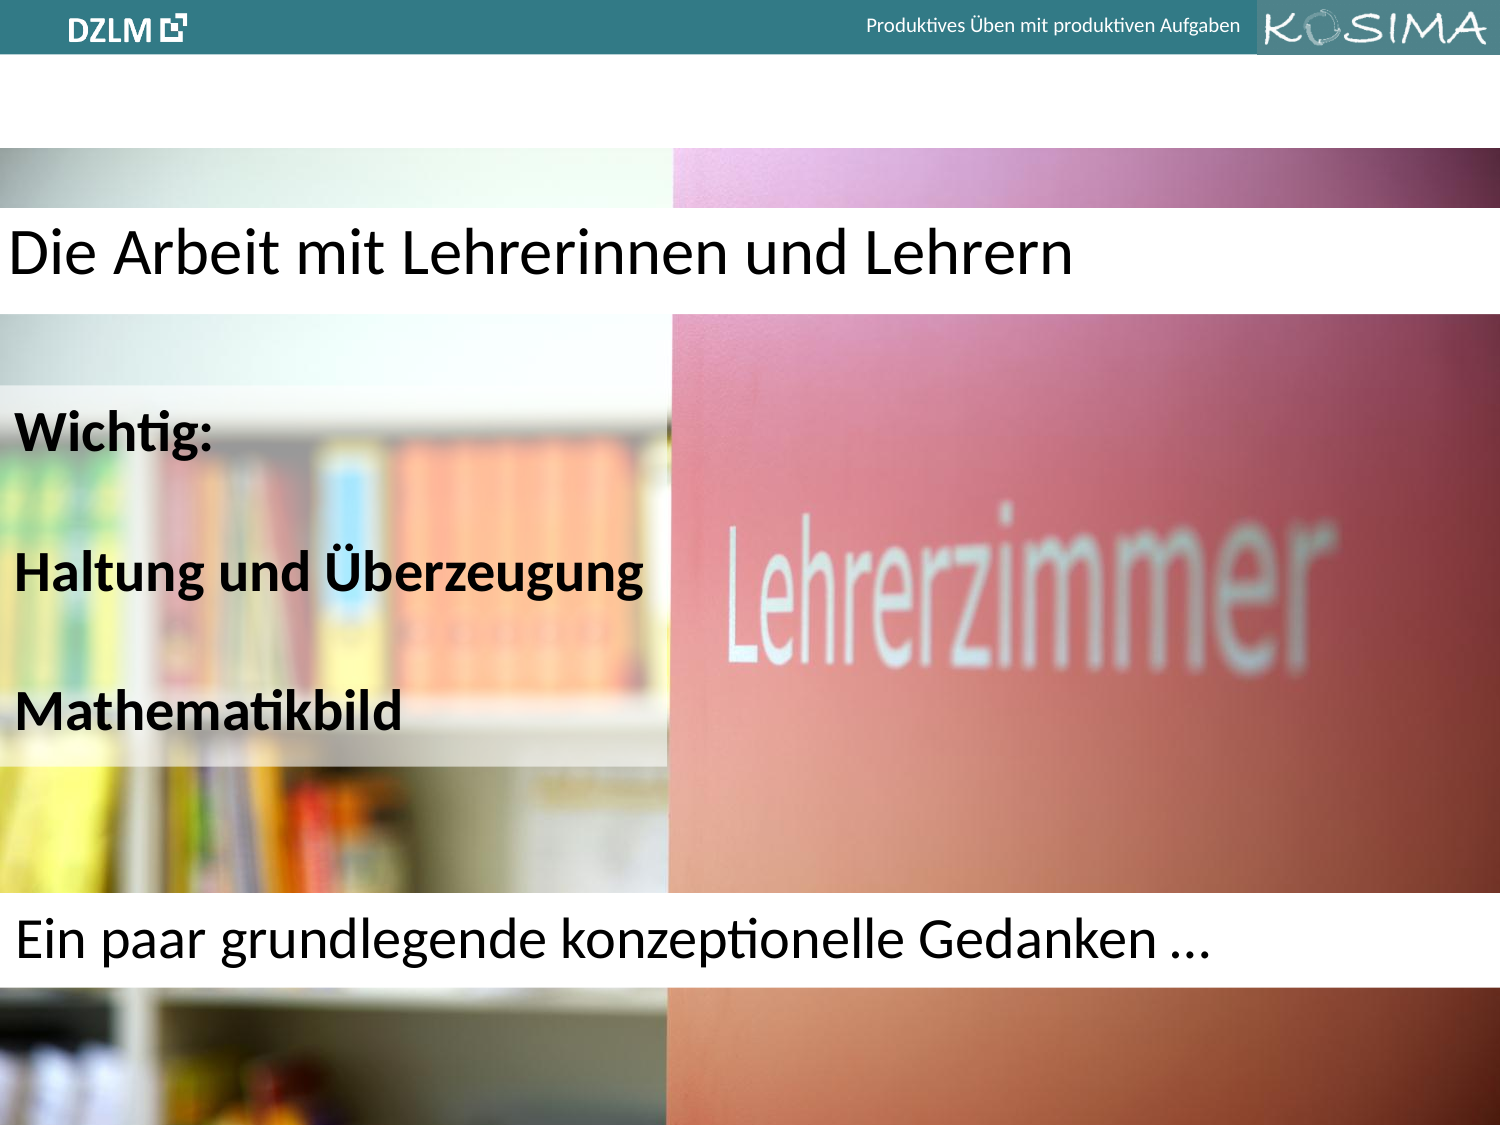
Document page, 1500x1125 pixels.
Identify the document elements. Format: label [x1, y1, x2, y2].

picture [0, 148, 1500, 1125]
